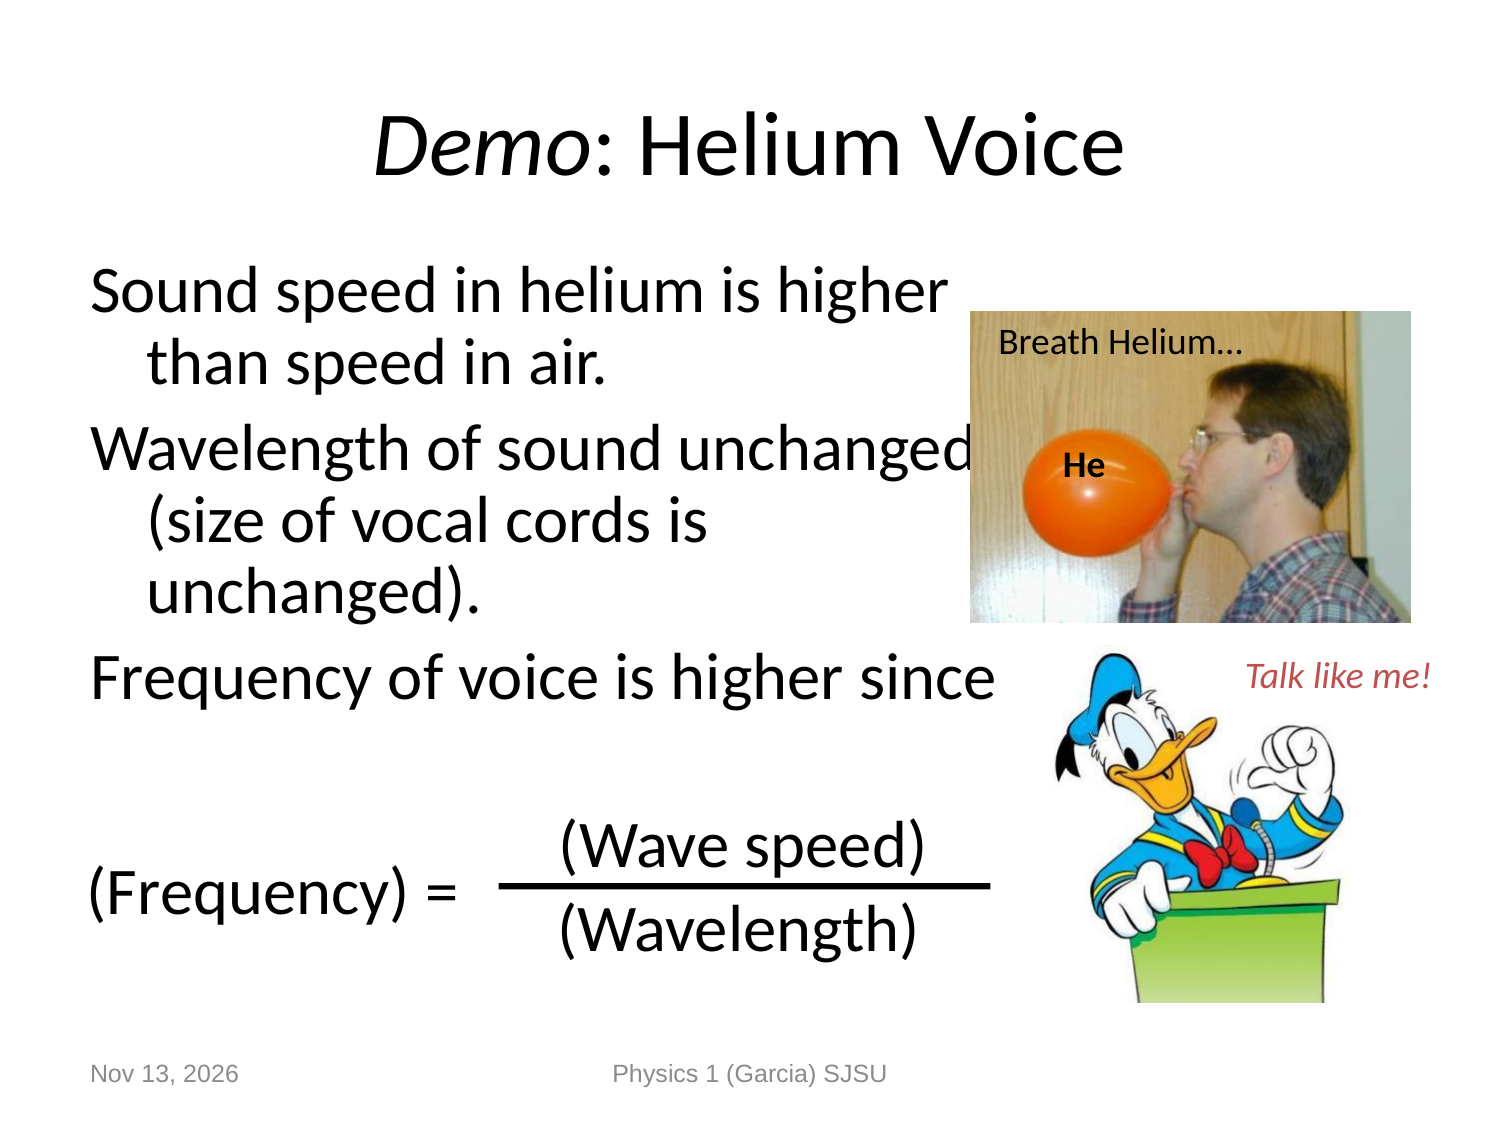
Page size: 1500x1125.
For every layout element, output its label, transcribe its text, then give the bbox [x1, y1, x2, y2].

text_box (Wave speed) [544, 792, 943, 888]
title Demo: Helium Voice [75, 45, 1425, 233]
text_box Talk like me! [1417, 643, 1448, 704]
list Sound speed in helium is higher than speed in air. Wavelength of sound unchanged (size of vocal cords is unchanged). Frequency of voice is higher since [75, 247, 1032, 826]
slide_number 4-Feb-15 [75, 1042, 425, 1103]
text_box (Wavelength) [543, 877, 935, 972]
text_box (Frequency) = [71, 840, 474, 935]
picture [970, 311, 1411, 623]
picture [1030, 645, 1420, 1003]
footer Physics 1 (Garcia) SJSU [512, 1042, 988, 1103]
